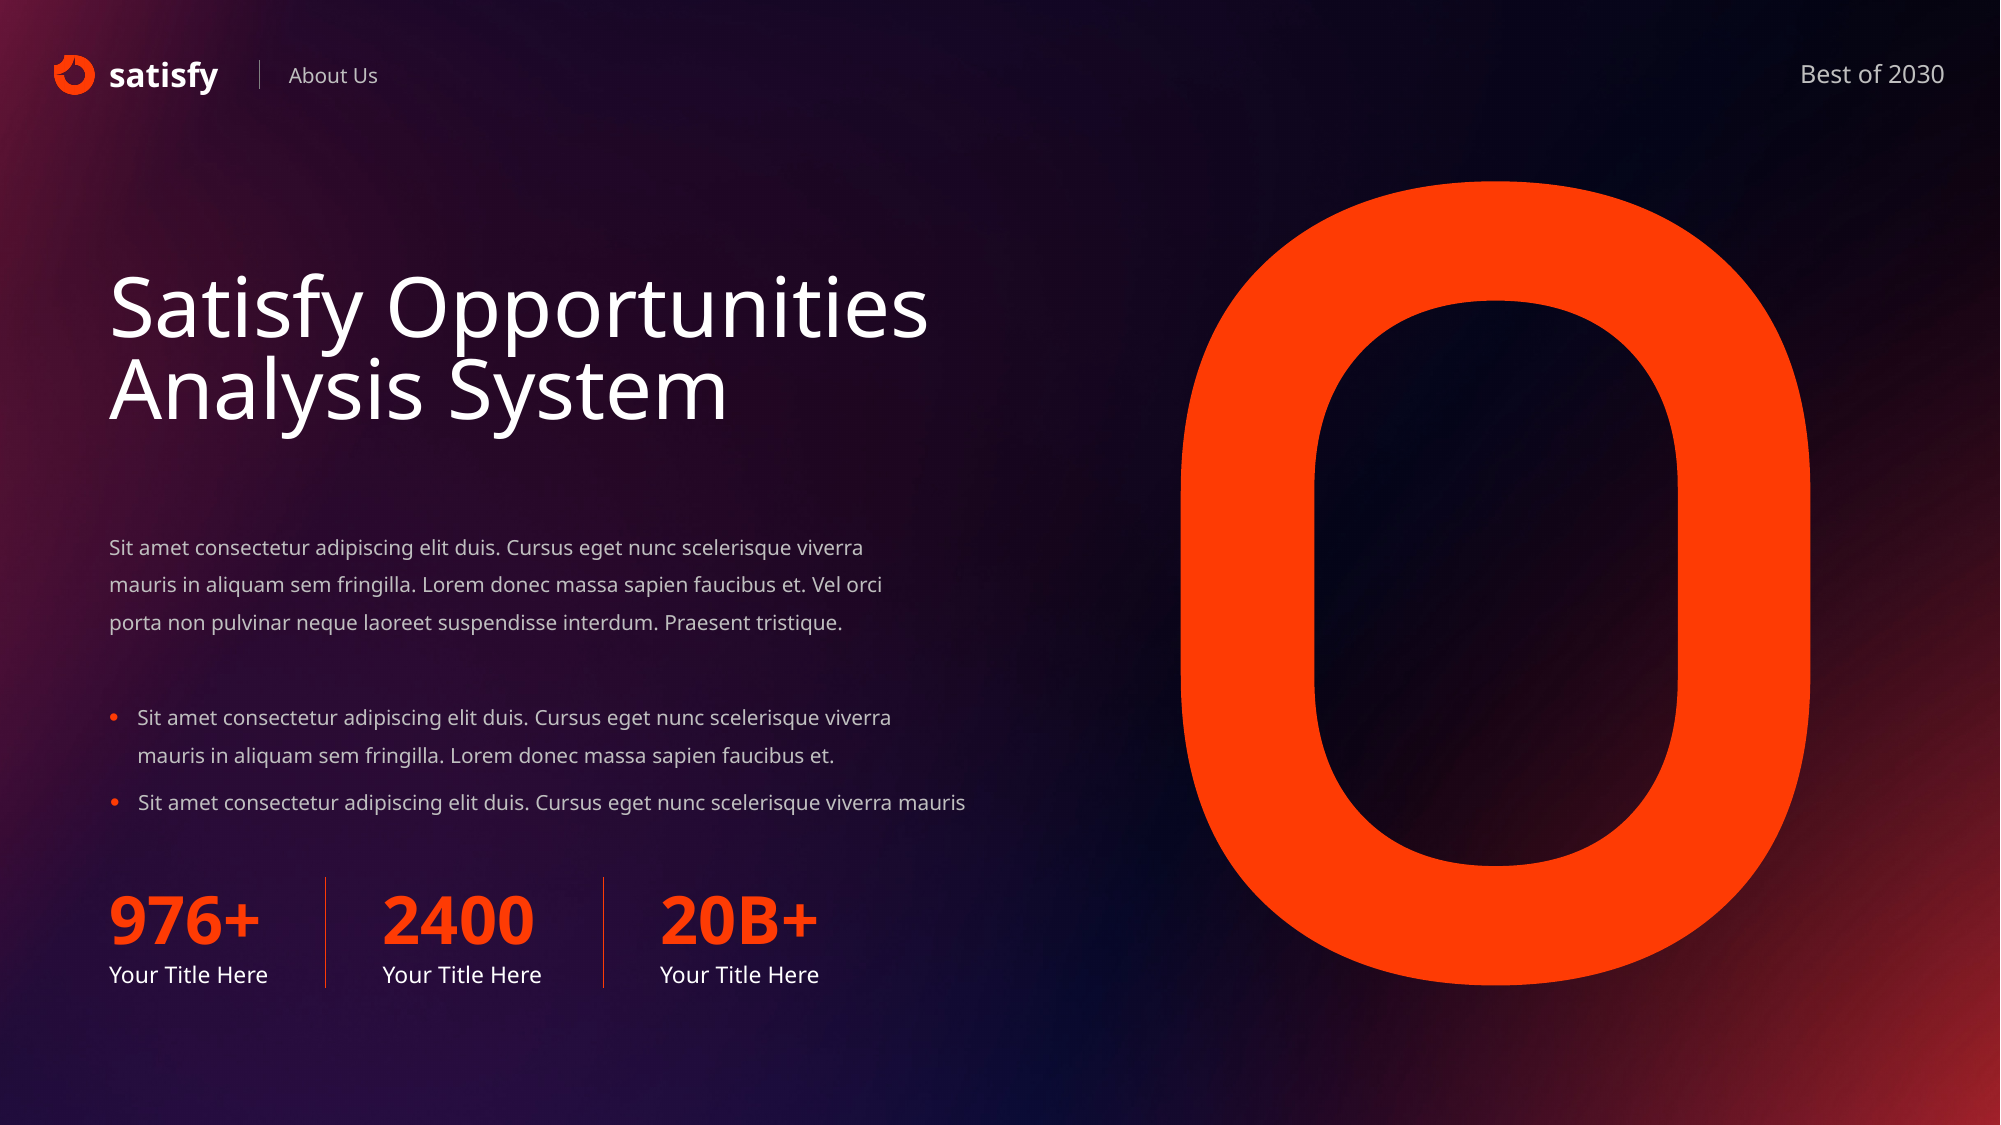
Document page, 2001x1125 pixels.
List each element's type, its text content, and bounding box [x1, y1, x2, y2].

text_box About Us [288, 62, 418, 88]
text_box Best of 2030 [1778, 58, 1946, 89]
text_box Your Title Here [660, 960, 835, 989]
text_box Your Title Here [382, 960, 553, 989]
text_box [1179, 180, 1812, 987]
text_box Sit amet consectetur adipiscing elit duis. Cursus eget nunc scelerisque viverra mauris in aliquam sem fringilla. Lorem donec massa sapien faucibus et. Vel orci porta non pulvinar neque laoreet suspendisse interdum. Praesent tristique. [109, 521, 904, 635]
text_box Sit amet consectetur adipiscing elit duis. Cursus eget nunc scelerisque viverra mauris in aliquam sem fringilla. Lorem donec massa sapien faucibus et. [109, 692, 938, 768]
text_box 976+ [109, 877, 276, 958]
text_box 20B+ [660, 877, 835, 958]
picture [0, 0, 2000, 1125]
text_box Analysis System [109, 335, 787, 436]
text_box 2400 [382, 877, 553, 958]
text_box Sit amet consectetur adipiscing elit duis. Cursus eget nunc scelerisque viverra mauris [109, 789, 975, 815]
text_box Satisfy Opportunities [109, 254, 1027, 355]
text_box Your Title Here [109, 960, 276, 989]
text_box satisfy [109, 54, 251, 95]
